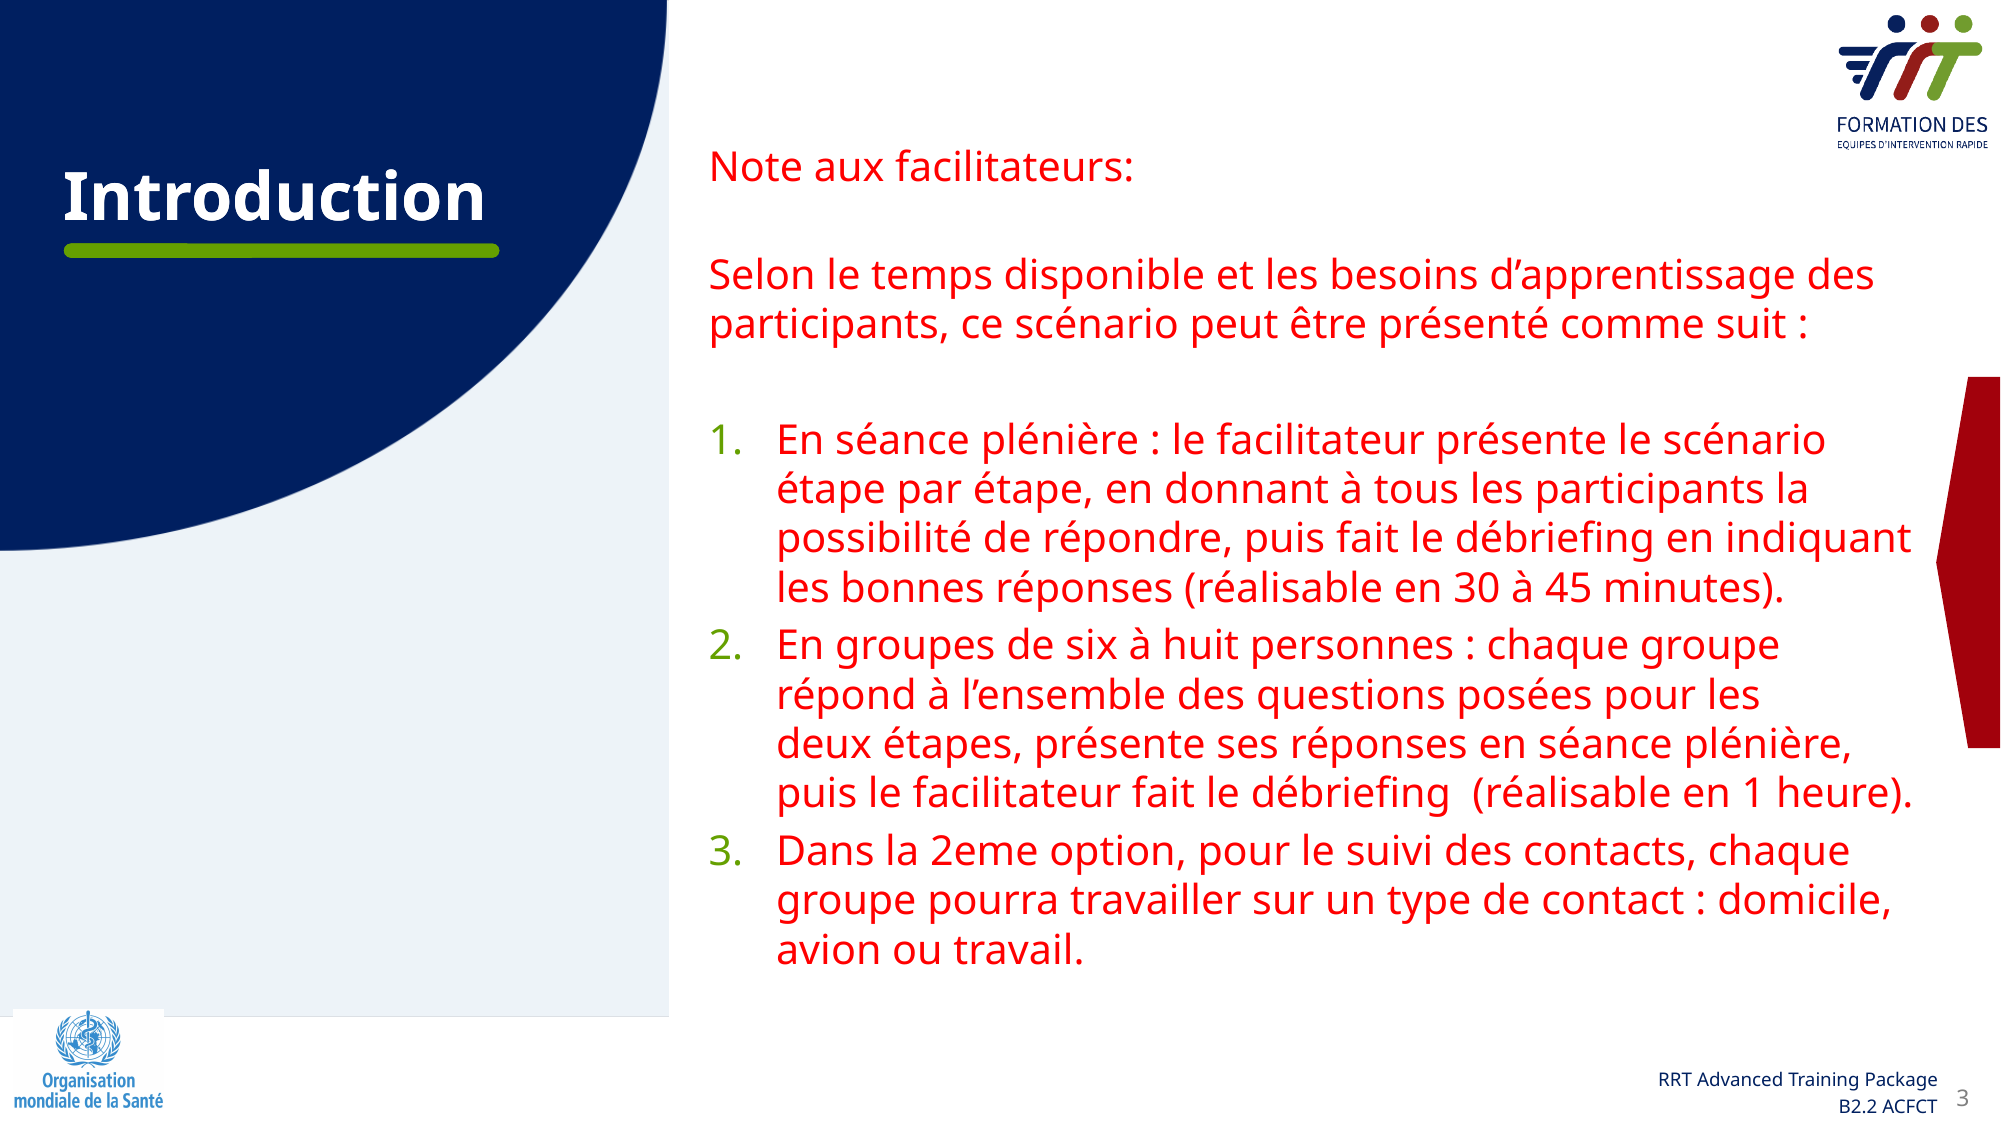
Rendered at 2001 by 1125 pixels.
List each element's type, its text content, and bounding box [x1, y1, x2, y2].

list Note aux facilitateurs: Selon le temps disponible et les besoins d’apprentissage des participants, ce scénario peut être présenté comme suit : En séance plénière : le facilitateur présente le scénario étape par étape, en donnant à tous les participants la possibilité de répondre, puis fait le débriefing en indiquant les bonnes réponses (réalisable en 30 à 45 minutes). En groupes de six à huit personnes : chaque groupe répond à l’ensemble des questions posées pour les deux étapes, présente ses réponses en séance plénière, puis le facilitateur fait le débriefing (réalisable en 1 heure). Dans la 2eme option, pour le suivi des contacts, chaque groupe pourra travailler sur un type de contact : domicile, avion ou travail. [700, 137, 1937, 1049]
text_box [63, 243, 500, 258]
picture [0, 0, 669, 1109]
text_box Introduction [63, 162, 600, 244]
picture [1837, 14, 1988, 150]
